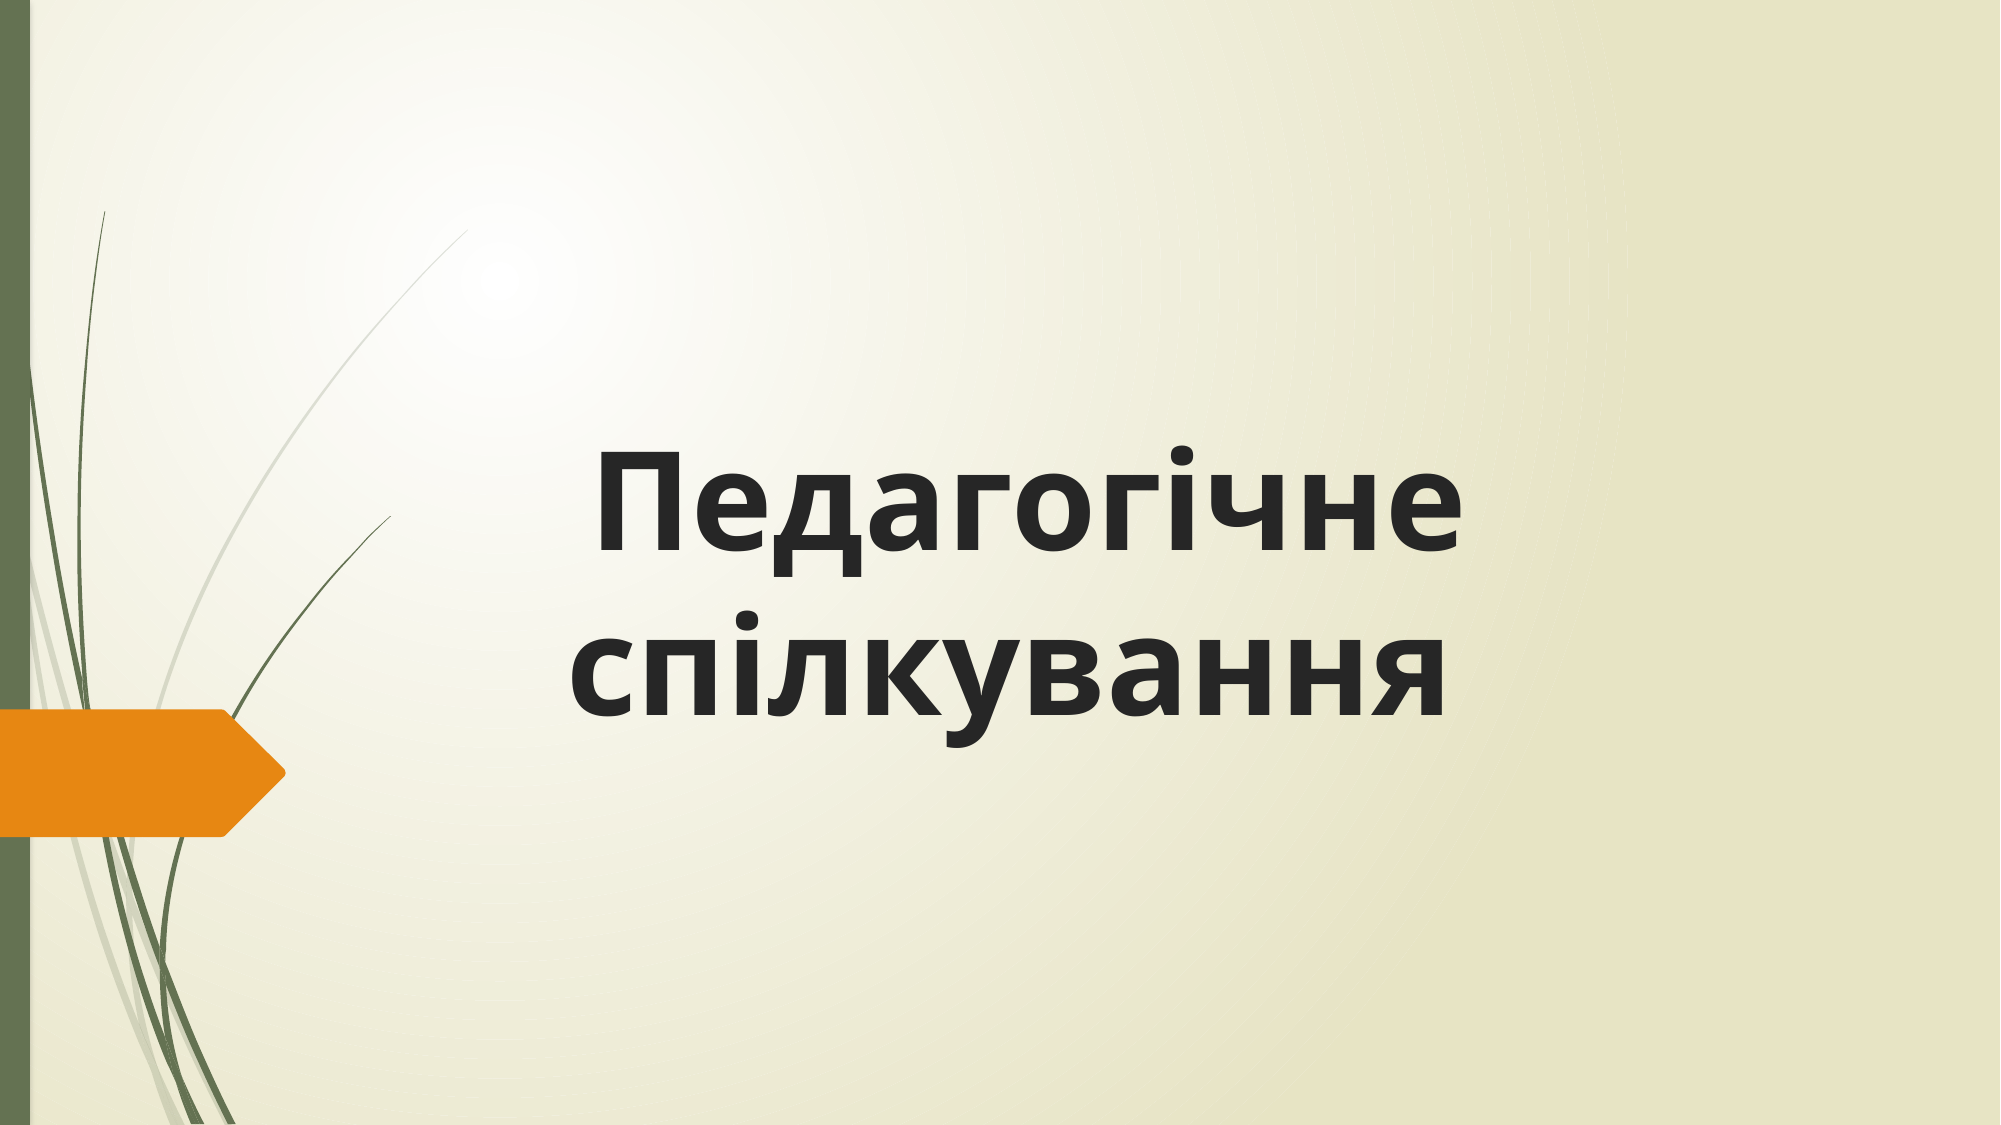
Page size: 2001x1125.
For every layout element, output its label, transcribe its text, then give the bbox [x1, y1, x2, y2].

title Педагогічне спілкування [435, 379, 1620, 751]
